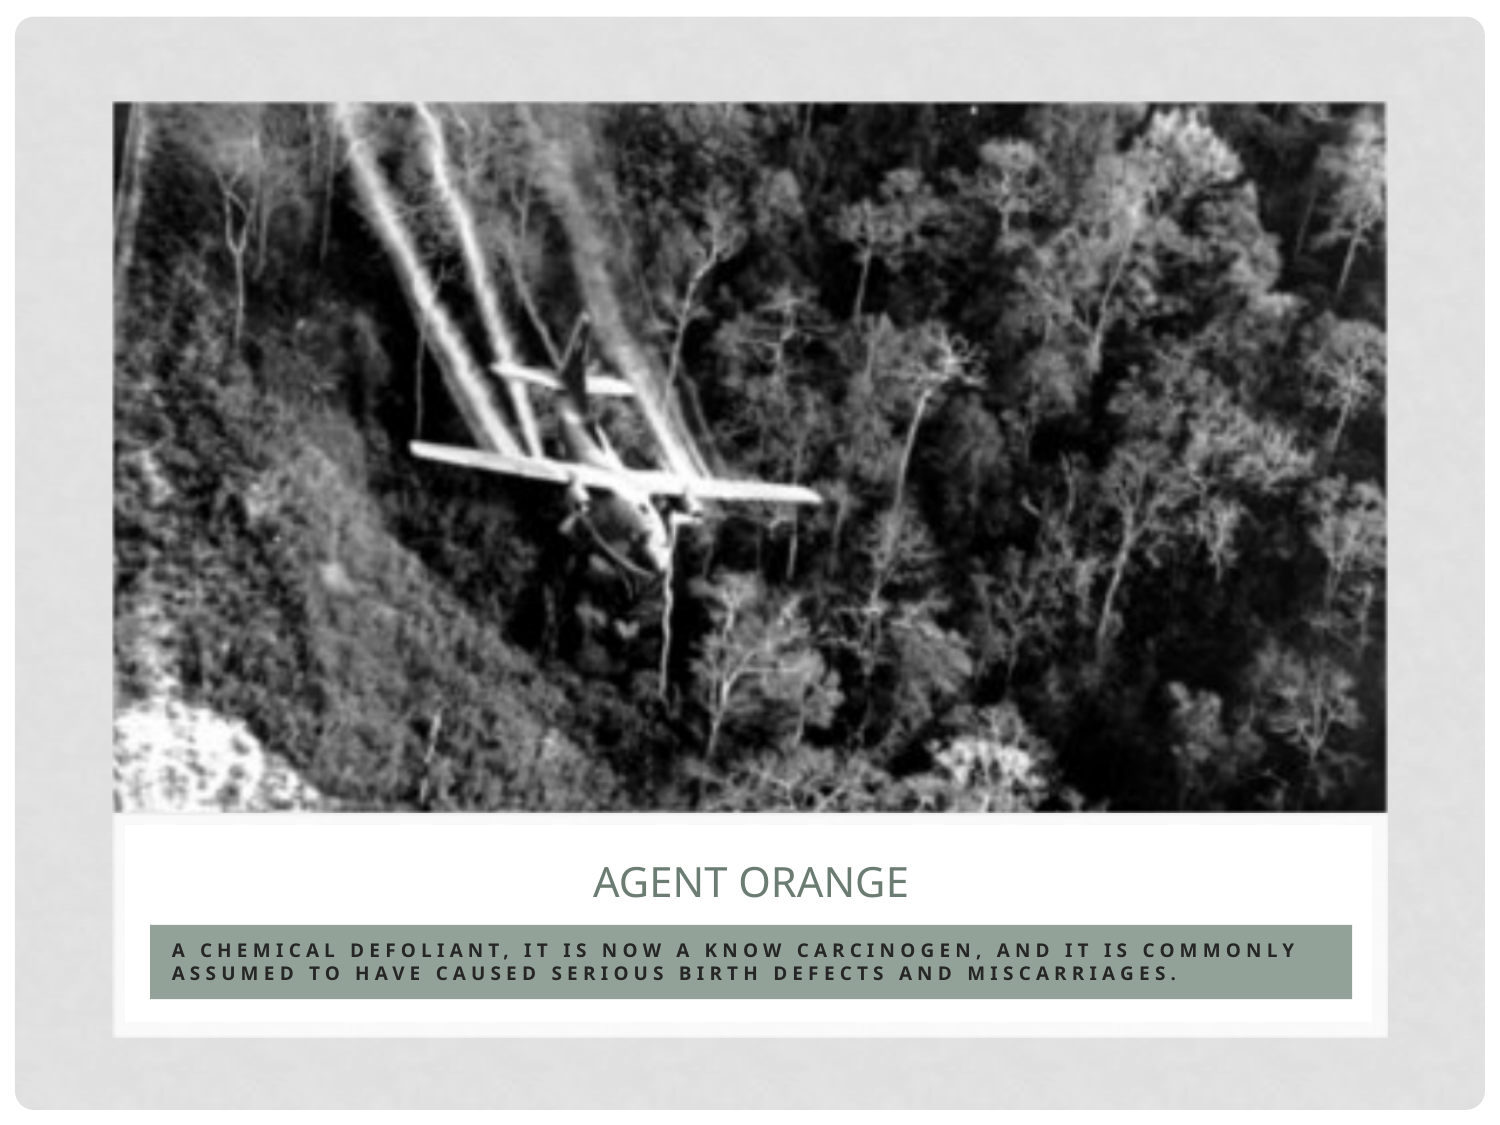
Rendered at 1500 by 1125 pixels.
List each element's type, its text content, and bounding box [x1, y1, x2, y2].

title Agent ORange [150, 837, 1353, 924]
picture [112, 101, 1388, 813]
list A chemical defoliant, it is now a know carcinogen, and it Is commonly assumed to have caused serious birth defects and miscarriages. [156, 927, 1346, 994]
